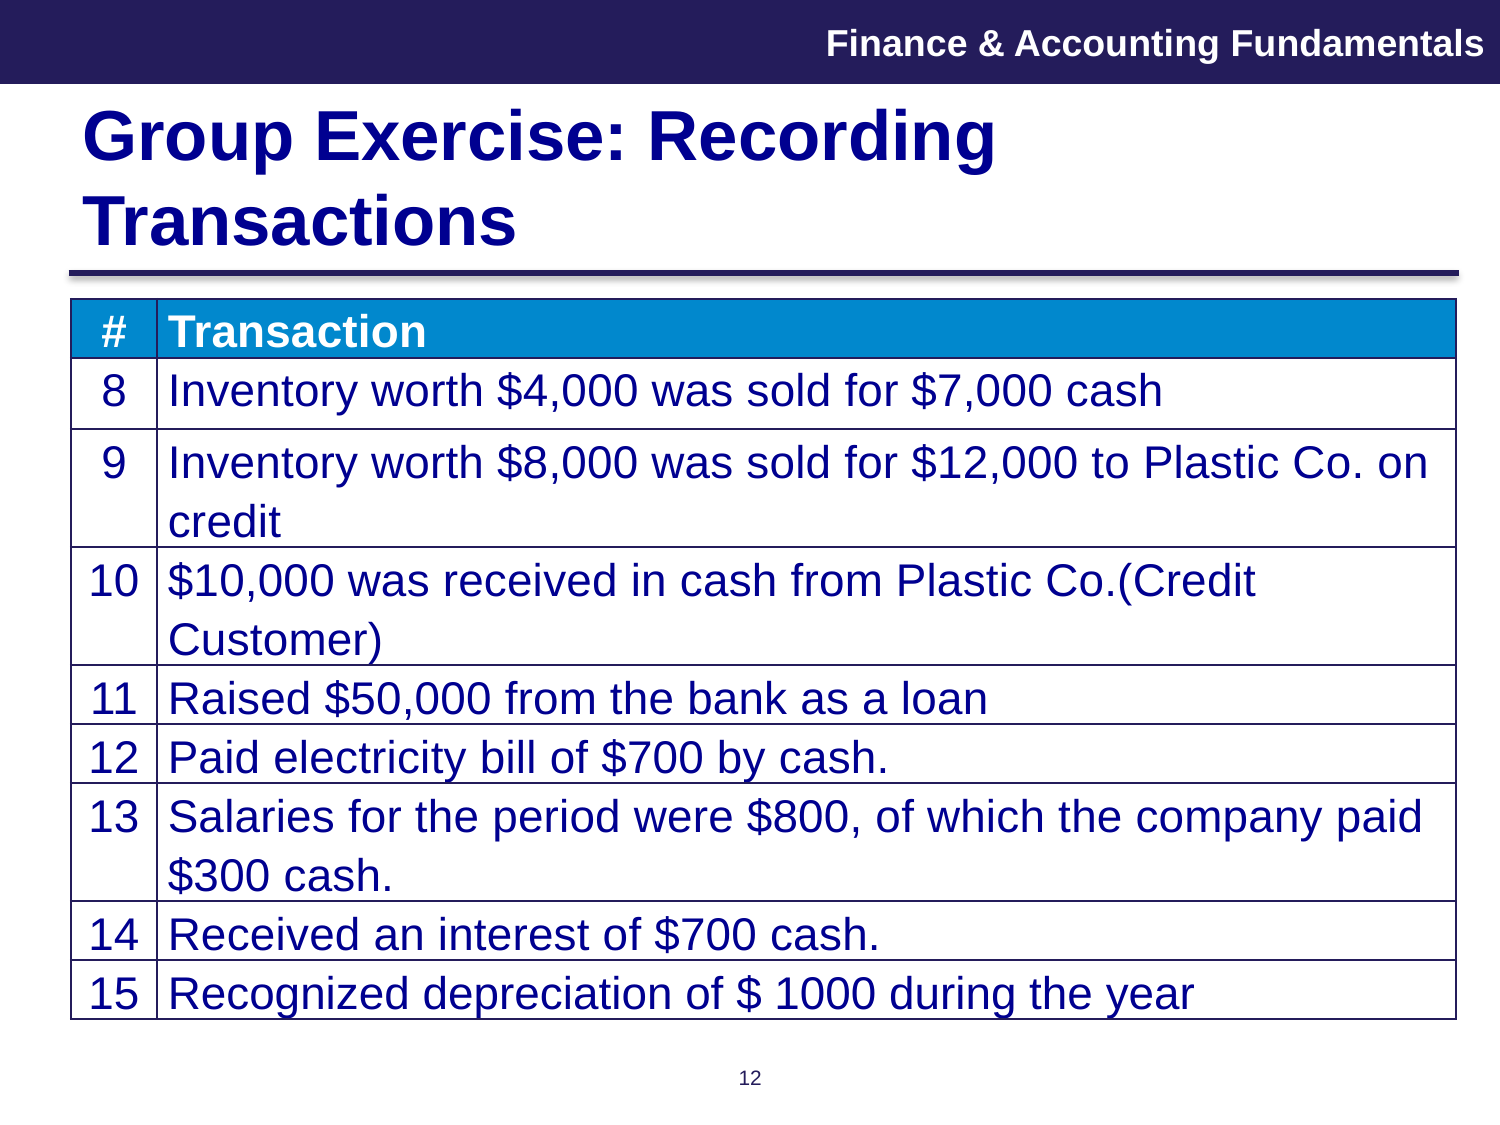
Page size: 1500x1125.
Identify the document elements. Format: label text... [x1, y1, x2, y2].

table_cell Paid electricity bill of $700 by cash. [158, 725, 1455, 782]
table_cell 15 [72, 961, 156, 1018]
title Group Exercise: Recording Transactions [67, 91, 1453, 268]
table_cell 14 [72, 902, 156, 959]
table_cell Received an interest of $700 cash. [158, 902, 1455, 959]
table_cell Salaries for the period were $800, of which the company paid $300 cash. [158, 784, 1455, 900]
table_cell 8 [72, 359, 156, 428]
table_cell 12 [72, 725, 156, 782]
slide_number 12 [714, 1057, 786, 1118]
table_cell Inventory worth $8,000 was sold for $12,000 to Plastic Co. on credit [158, 430, 1455, 546]
table_cell 13 [72, 784, 156, 900]
table_cell Inventory worth $4,000 was sold for $7,000 cash [158, 359, 1455, 428]
table_header Transaction [158, 300, 1455, 357]
table_cell Raised $50,000 from the bank as a loan [158, 666, 1455, 723]
table_cell Recognized depreciation of $ 1000 during the year [158, 961, 1455, 1018]
table_cell $10,000 was received in cash from Plastic Co.(Credit Customer) [158, 548, 1455, 664]
table_cell 9 [72, 430, 156, 546]
table_cell 10 [72, 548, 156, 664]
table_header # [72, 300, 156, 357]
table_cell 11 [72, 666, 156, 723]
